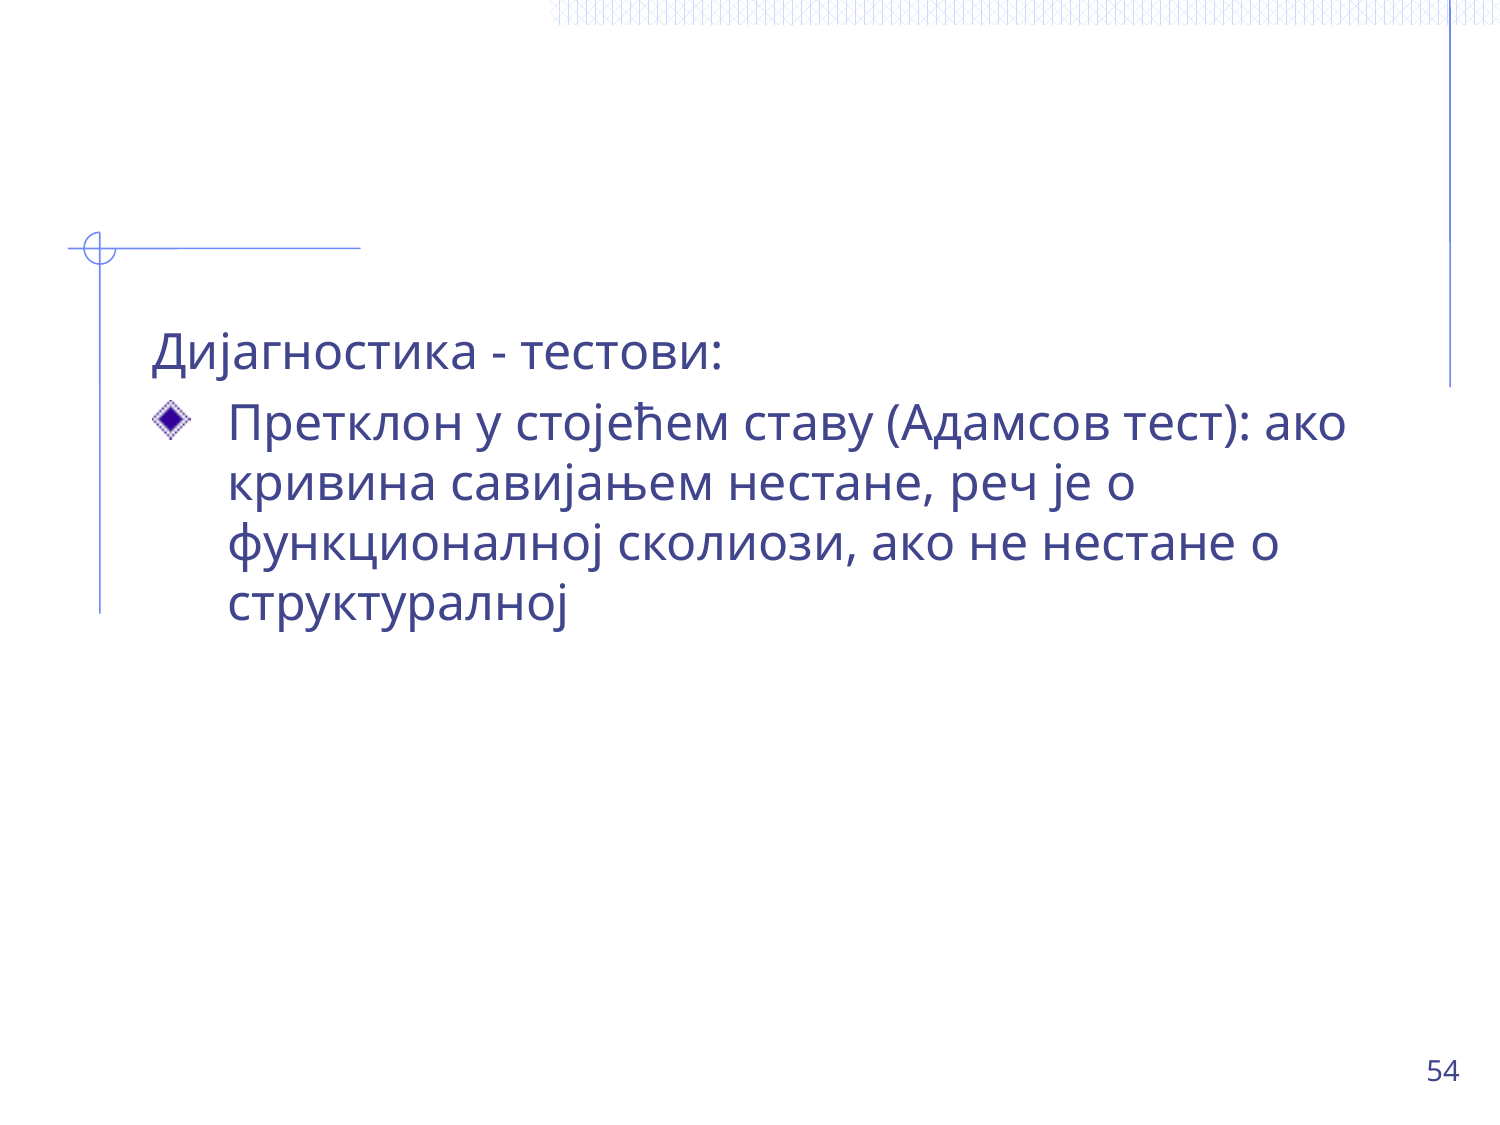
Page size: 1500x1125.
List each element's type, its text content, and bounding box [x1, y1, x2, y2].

list Дијагностика - тестови: Претклон у стојећем ставу (Адамсов тест): ако кривина савијањем нестане, реч је о функционалној сколиози, ако не нестане о структуралној [137, 312, 1413, 988]
picture [152, 400, 191, 440]
slide_number 54 [1162, 1025, 1475, 1100]
